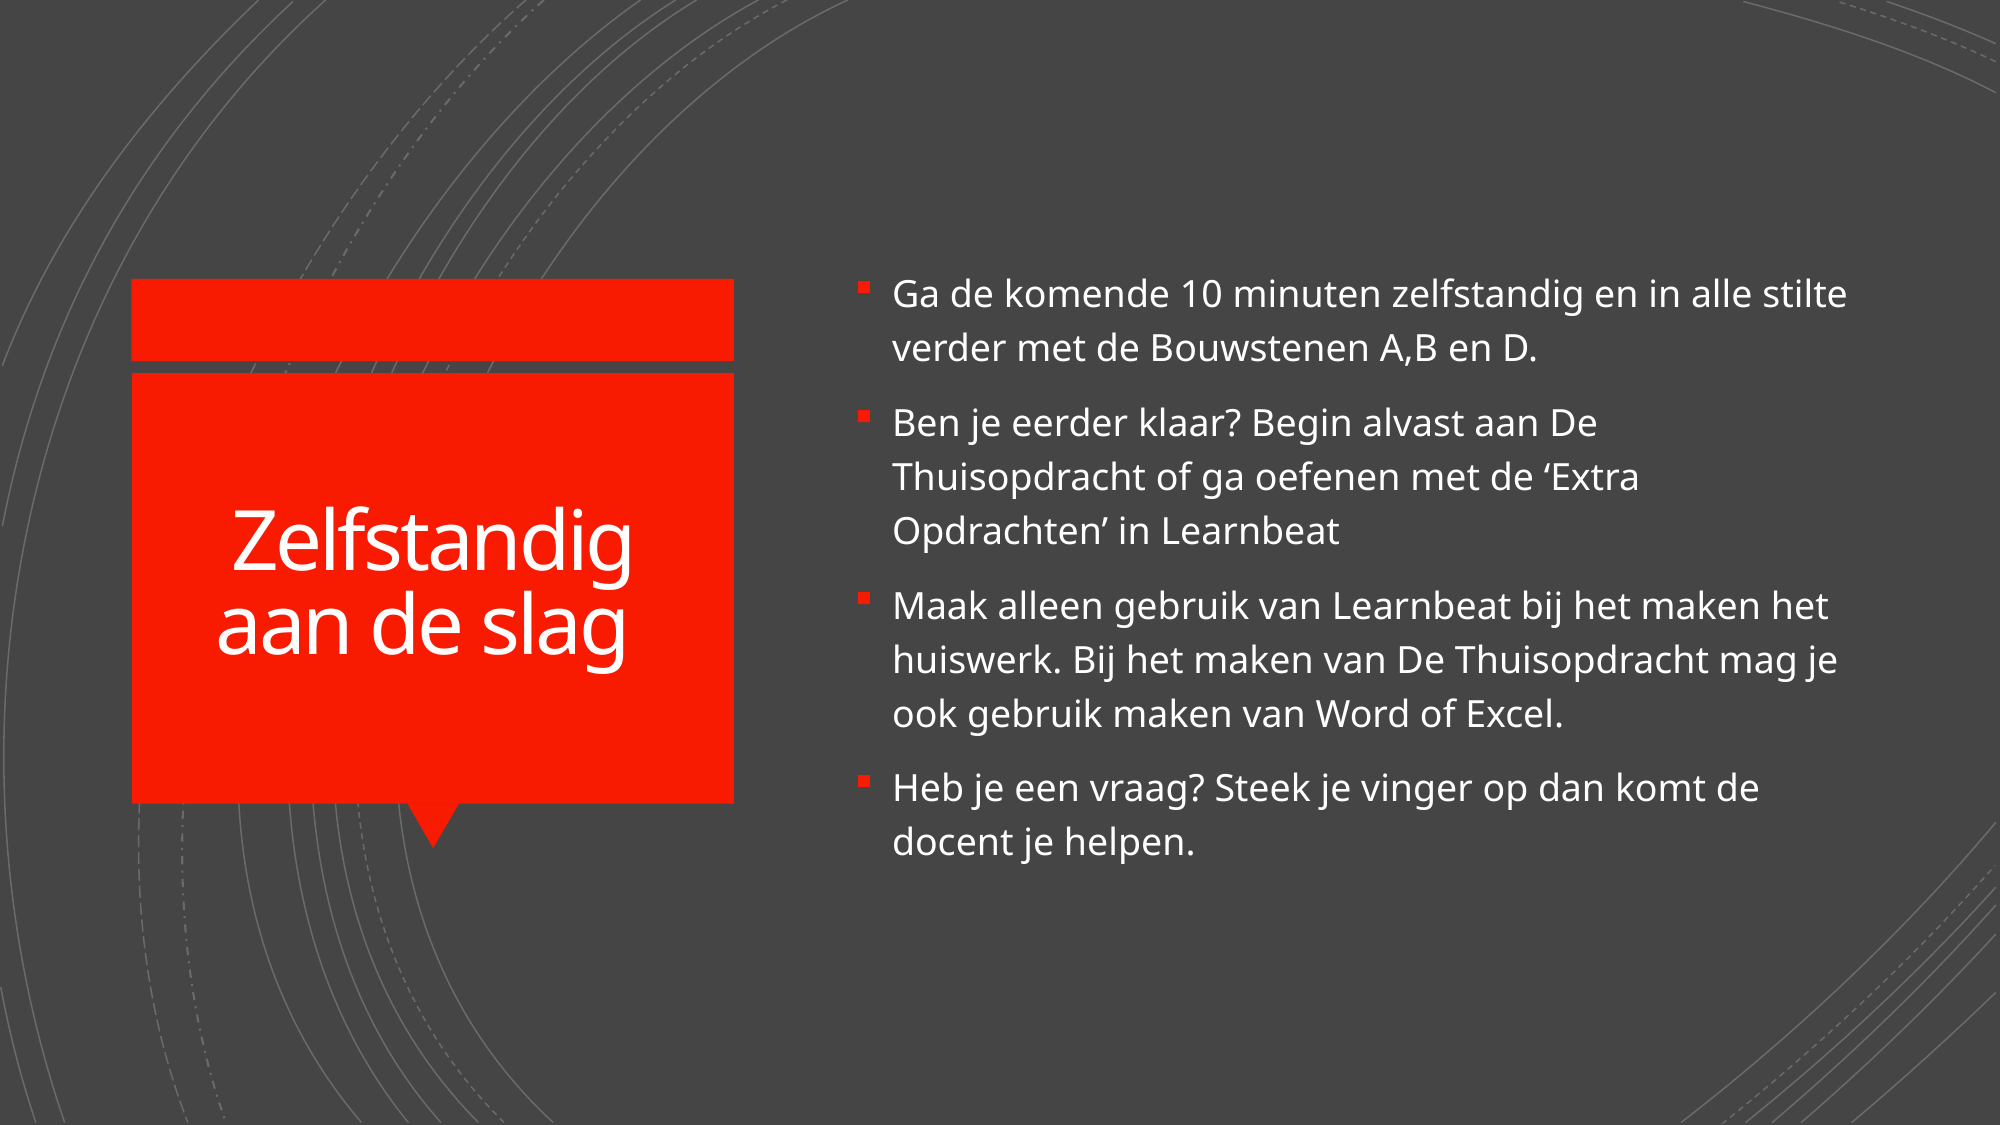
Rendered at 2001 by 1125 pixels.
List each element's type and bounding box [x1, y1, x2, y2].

text_box [1996, 0, 2000, 1124]
text_box [131, 278, 735, 849]
text_box [0, 0, 1996, 1125]
